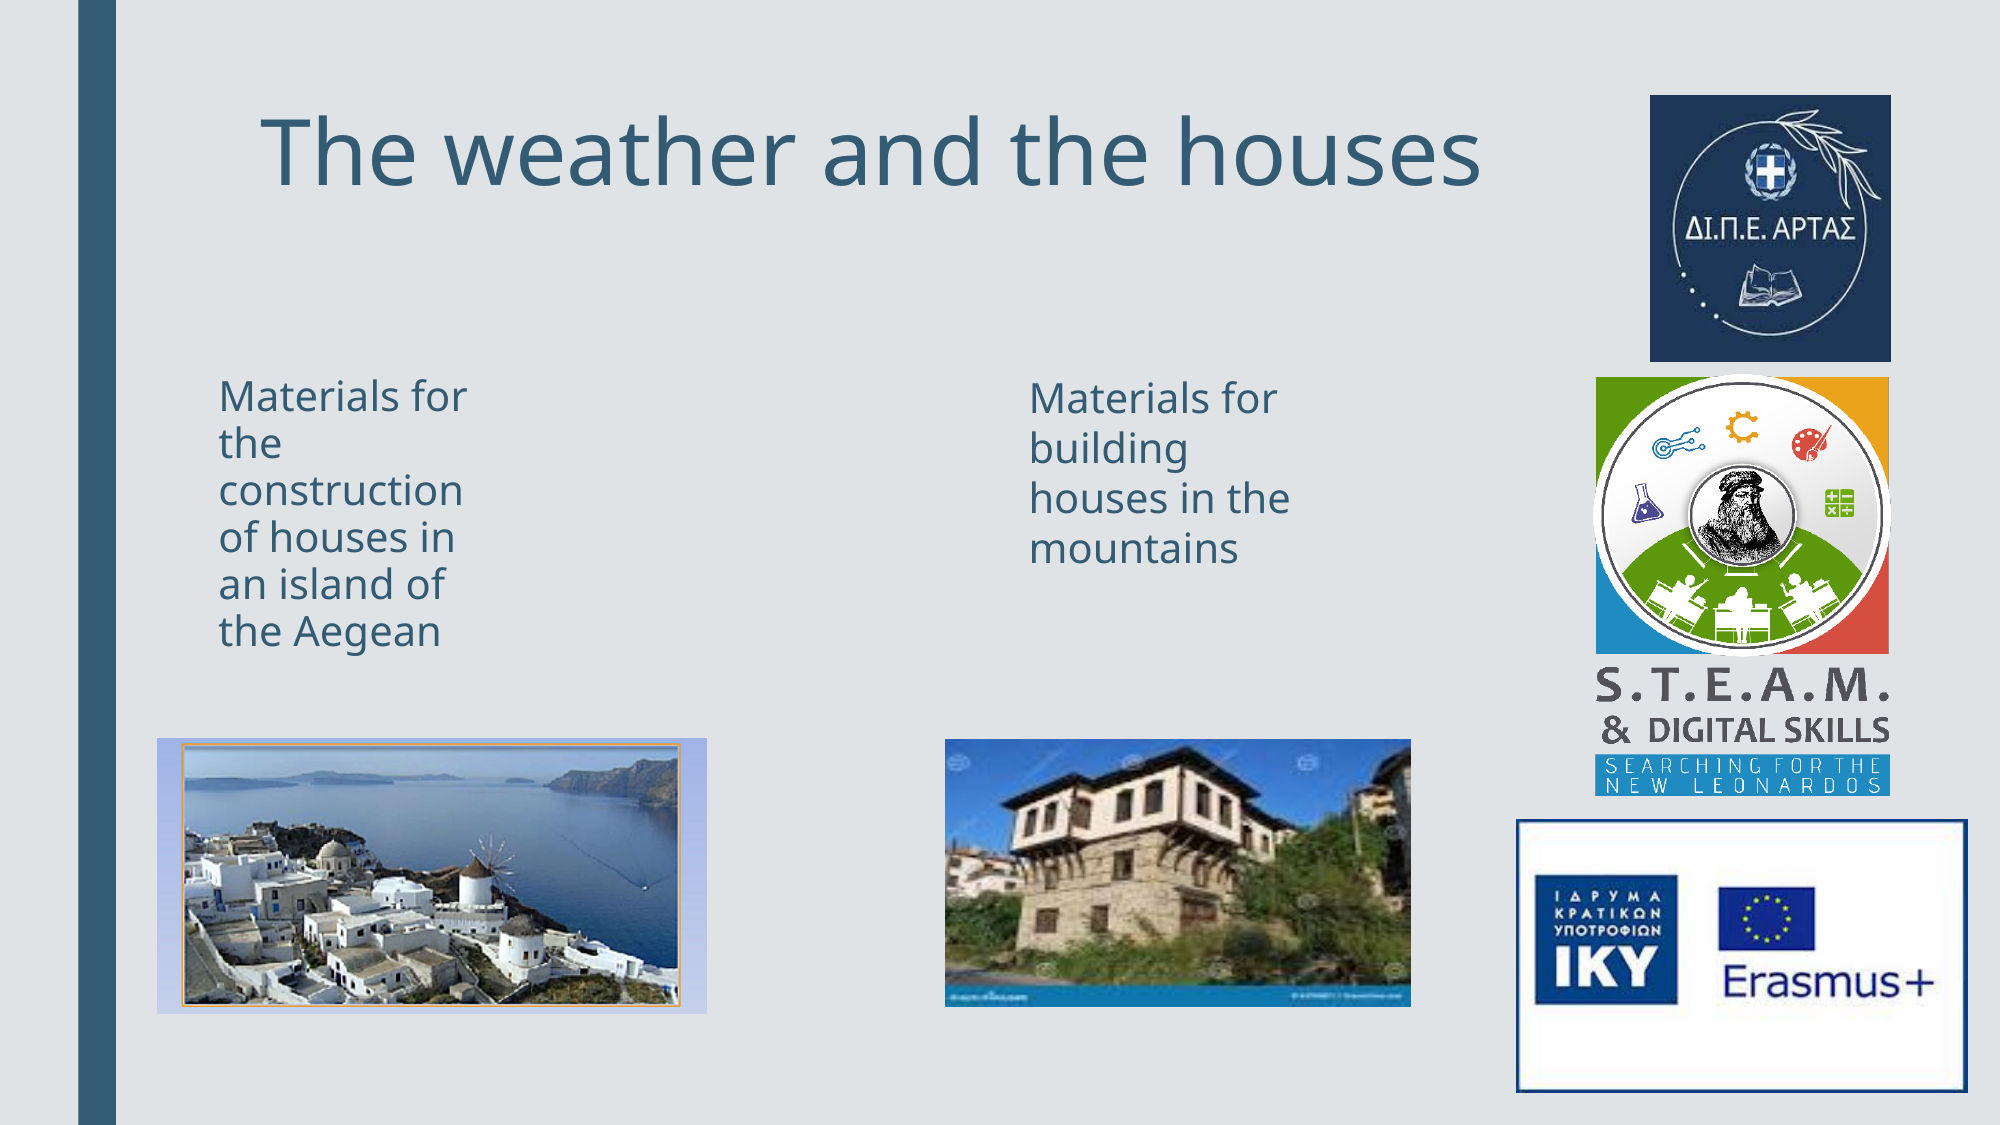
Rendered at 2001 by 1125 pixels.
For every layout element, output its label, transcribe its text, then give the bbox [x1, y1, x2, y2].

picture [945, 739, 1411, 1007]
picture [157, 738, 707, 1014]
picture [1650, 94, 1891, 362]
list Materials for the construction of houses in an island of the Aegean [140, 366, 527, 632]
title The weather and the houses [153, 98, 1592, 219]
text_box Materials for building houses in the mountains [1013, 364, 1318, 580]
picture [1516, 819, 1968, 1093]
picture [1593, 374, 1891, 796]
